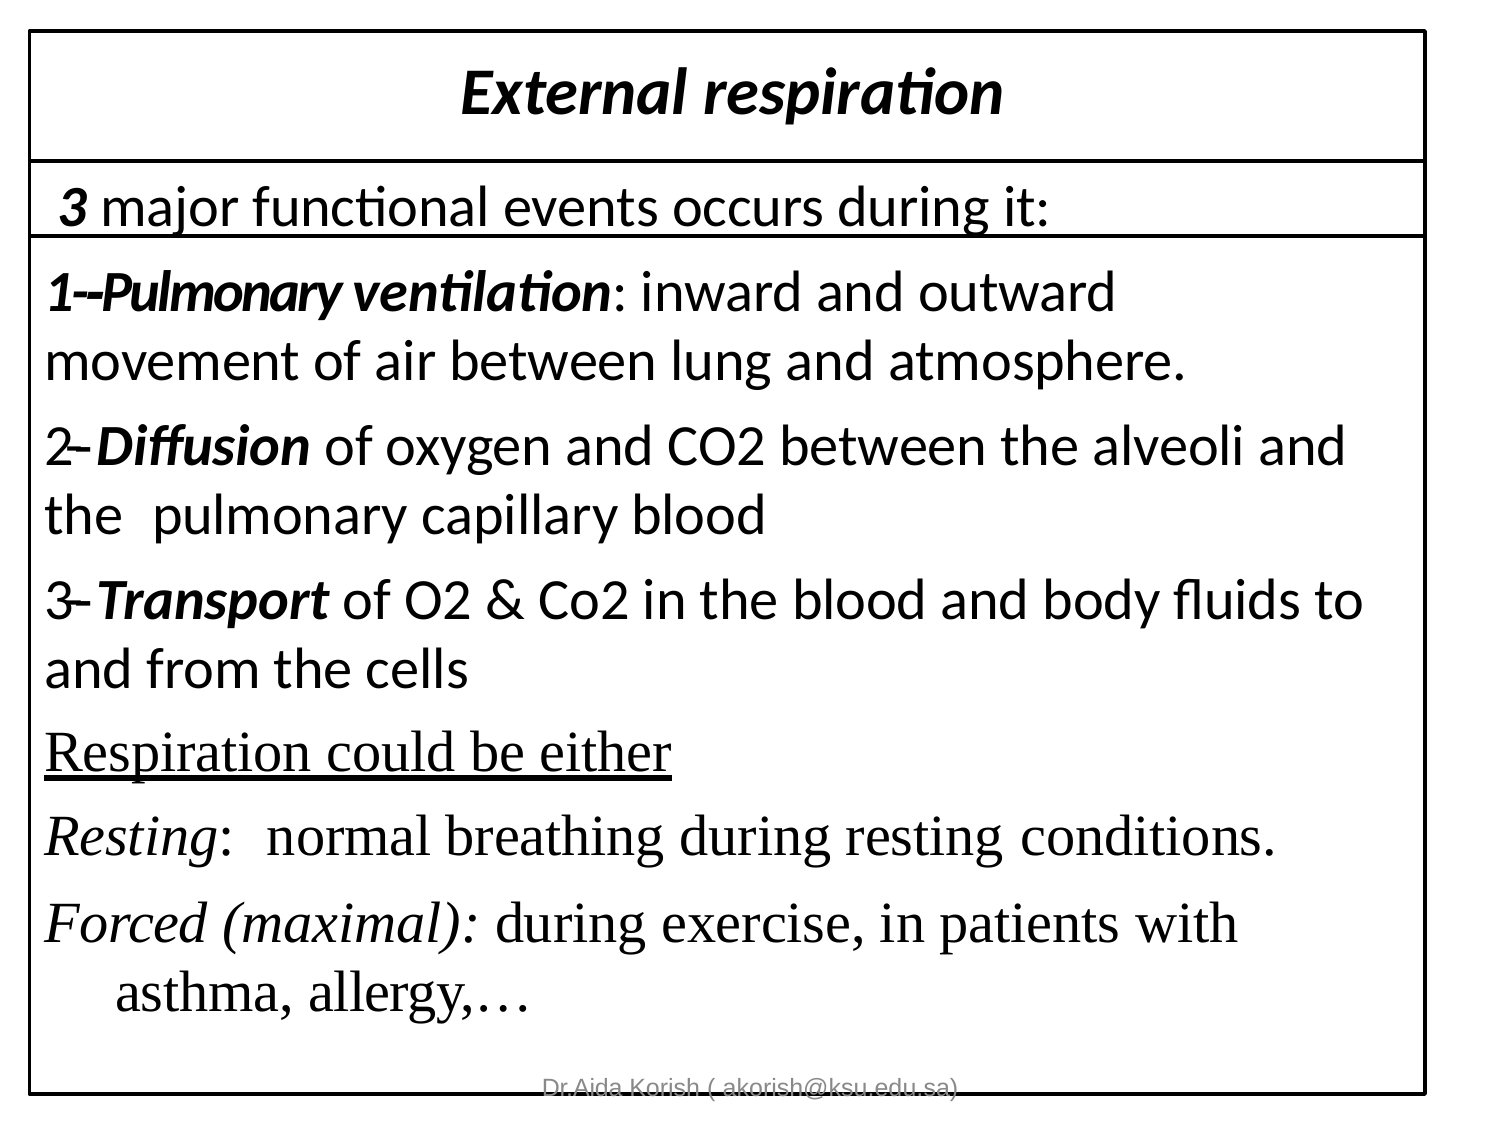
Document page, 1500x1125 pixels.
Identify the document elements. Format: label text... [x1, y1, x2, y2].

text_box 3 major functional events occurs during it: 1-­‐Pulmonary ventilation: inward and outward movement of air between lung and atmosphere. 2-­‐ Diﬀusion of oxygen and CO2 between the alveoli and the pulmonary capillary blood 3-­‐ Transport of O2 & Co2 in the blood and body ﬂuids to and from the cells Respiration could be either Resting: normal breathing during resting conditions. Forced (maximal): during exercise, in patients with asthma, allergy,… [42, 168, 1383, 1024]
title External respiration [29, 31, 1426, 160]
footer Dr.Aida Korish ( akorish@ksu.edu.sa) [539, 1074, 962, 1125]
text_box [29, 160, 1426, 1094]
